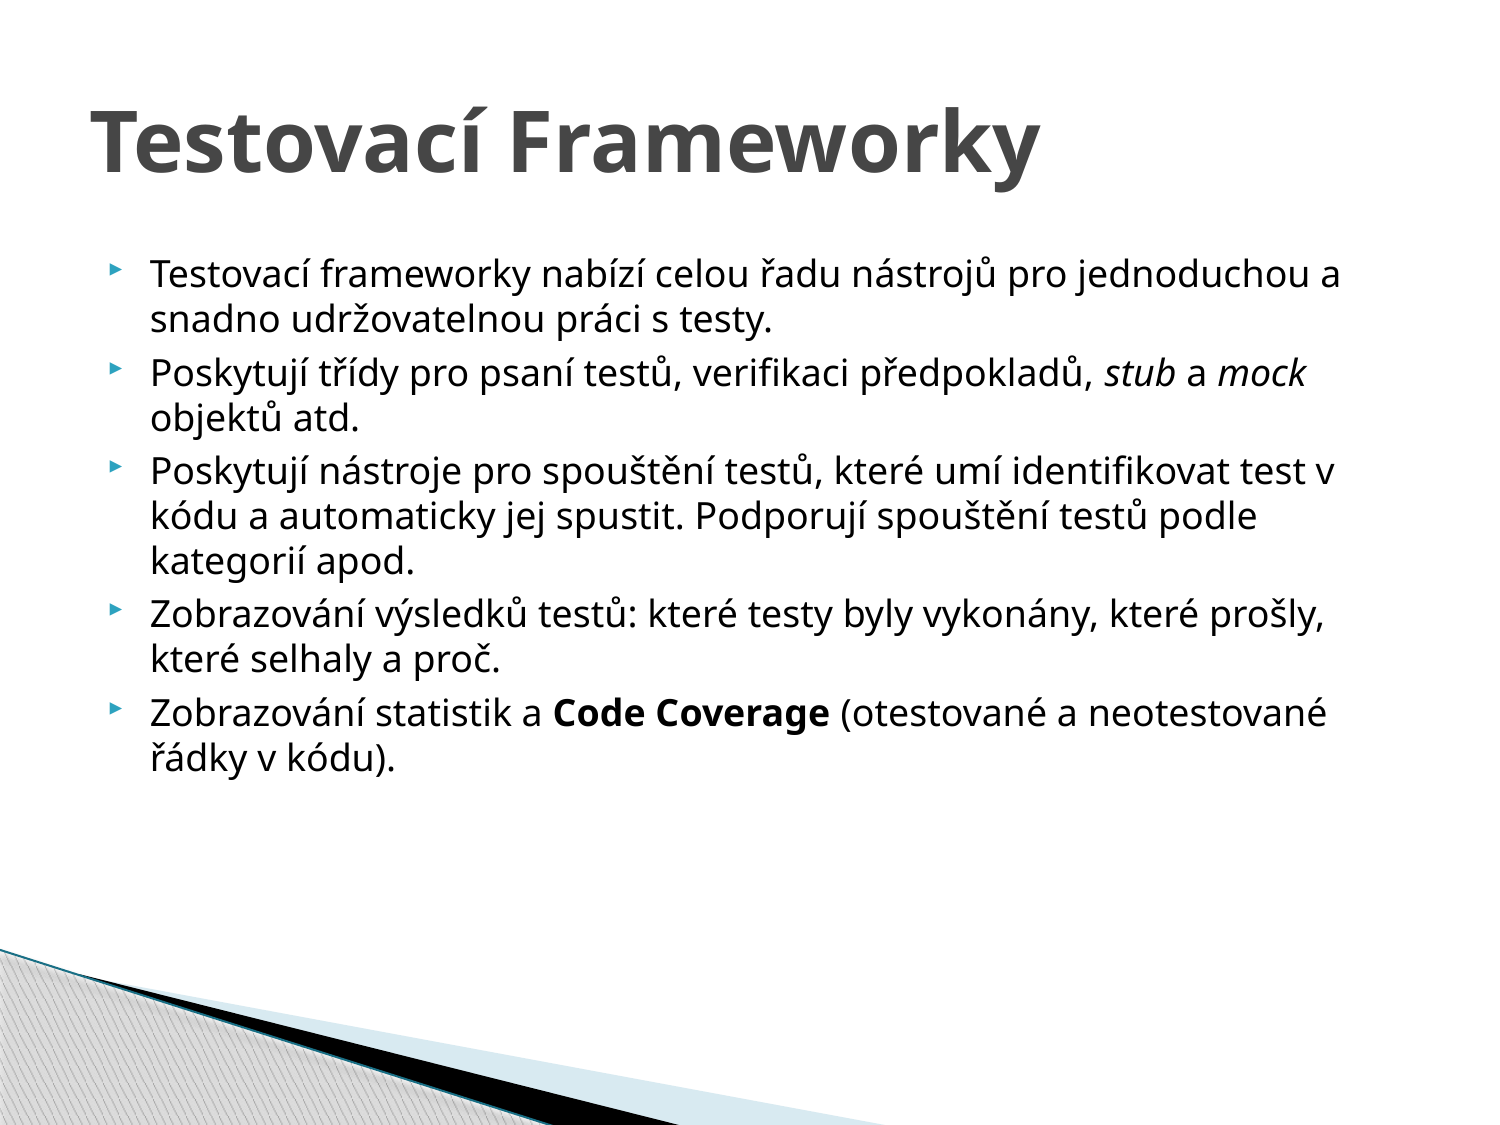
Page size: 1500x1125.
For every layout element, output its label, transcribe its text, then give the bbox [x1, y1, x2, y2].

list Testovací frameworky nabízí celou řadu nástrojů pro jednoduchou a snadno udržovatelnou práci s testy. Poskytují třídy pro psaní testů, verifikaci předpokladů, stub a mock objektů atd. Poskytují nástroje pro spouštění testů, které umí identifikovat test v kódu a automaticky jej spustit. Podporují spouštění testů podle kategorií apod. Zobrazování výsledků testů: které testy byly vykonány, které prošly, které selhaly a proč. Zobrazování statistik a Code Coverage (otestované a neotestované řádky v kódu). [75, 243, 1425, 986]
title Testovací Frameworky [75, 45, 1425, 233]
